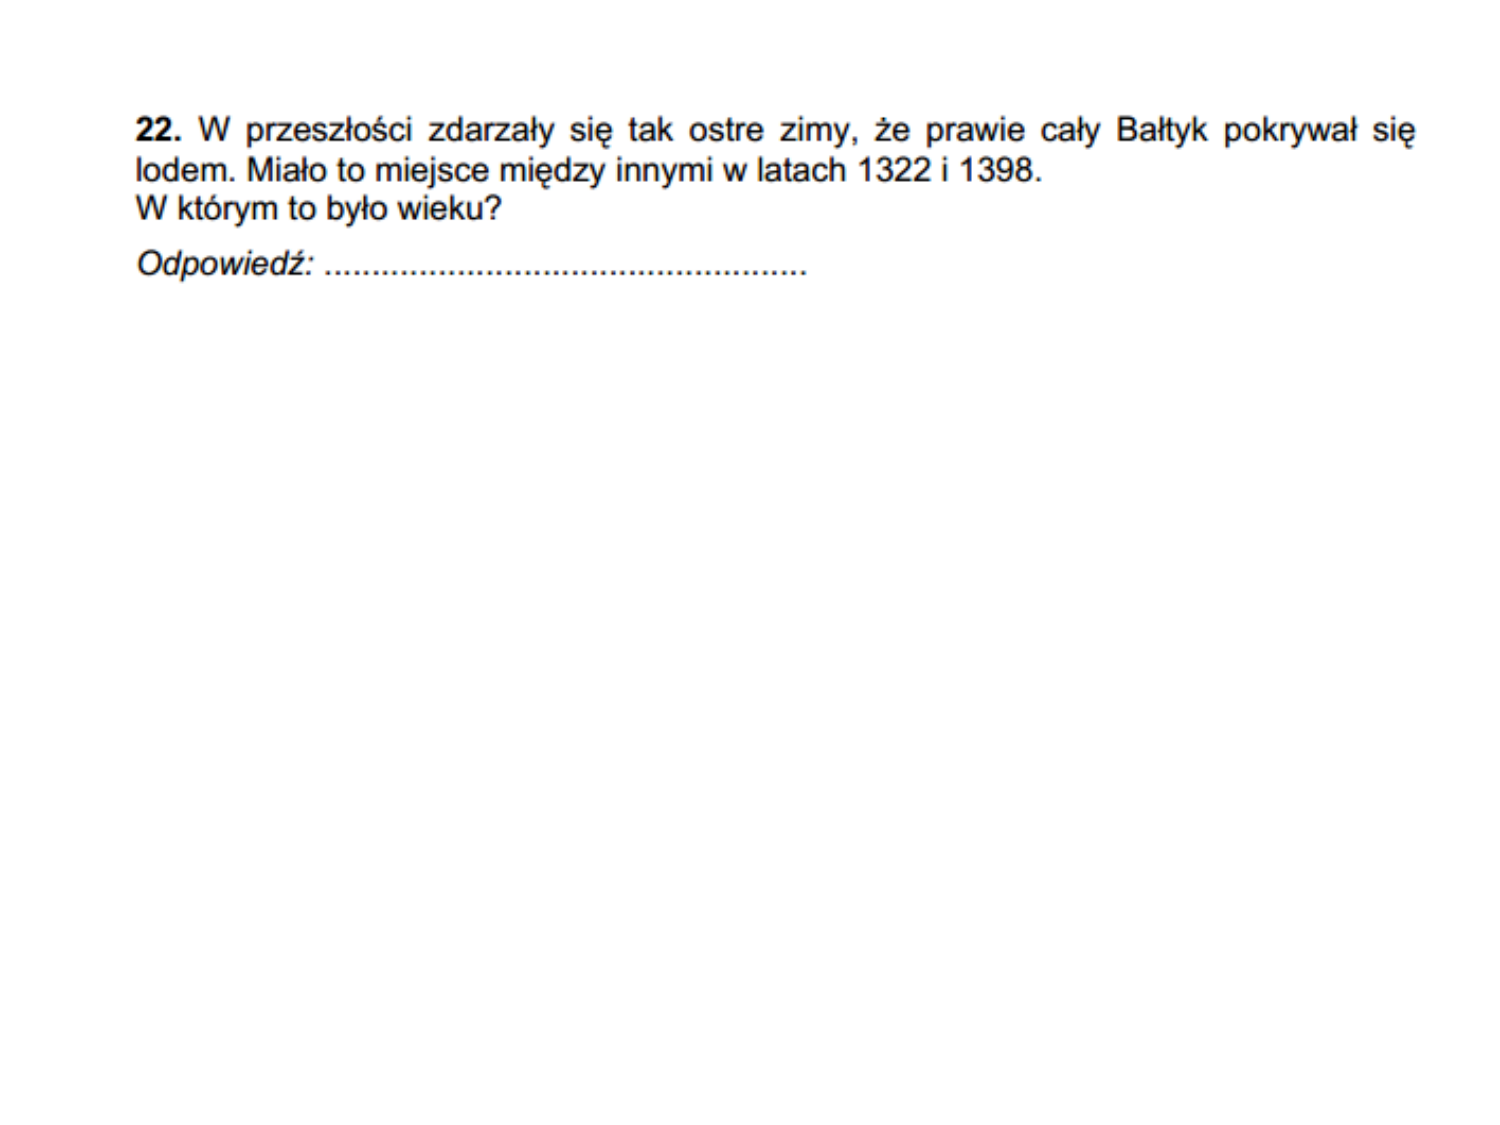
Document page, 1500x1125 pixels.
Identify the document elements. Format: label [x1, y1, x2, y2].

picture [111, 101, 1438, 304]
